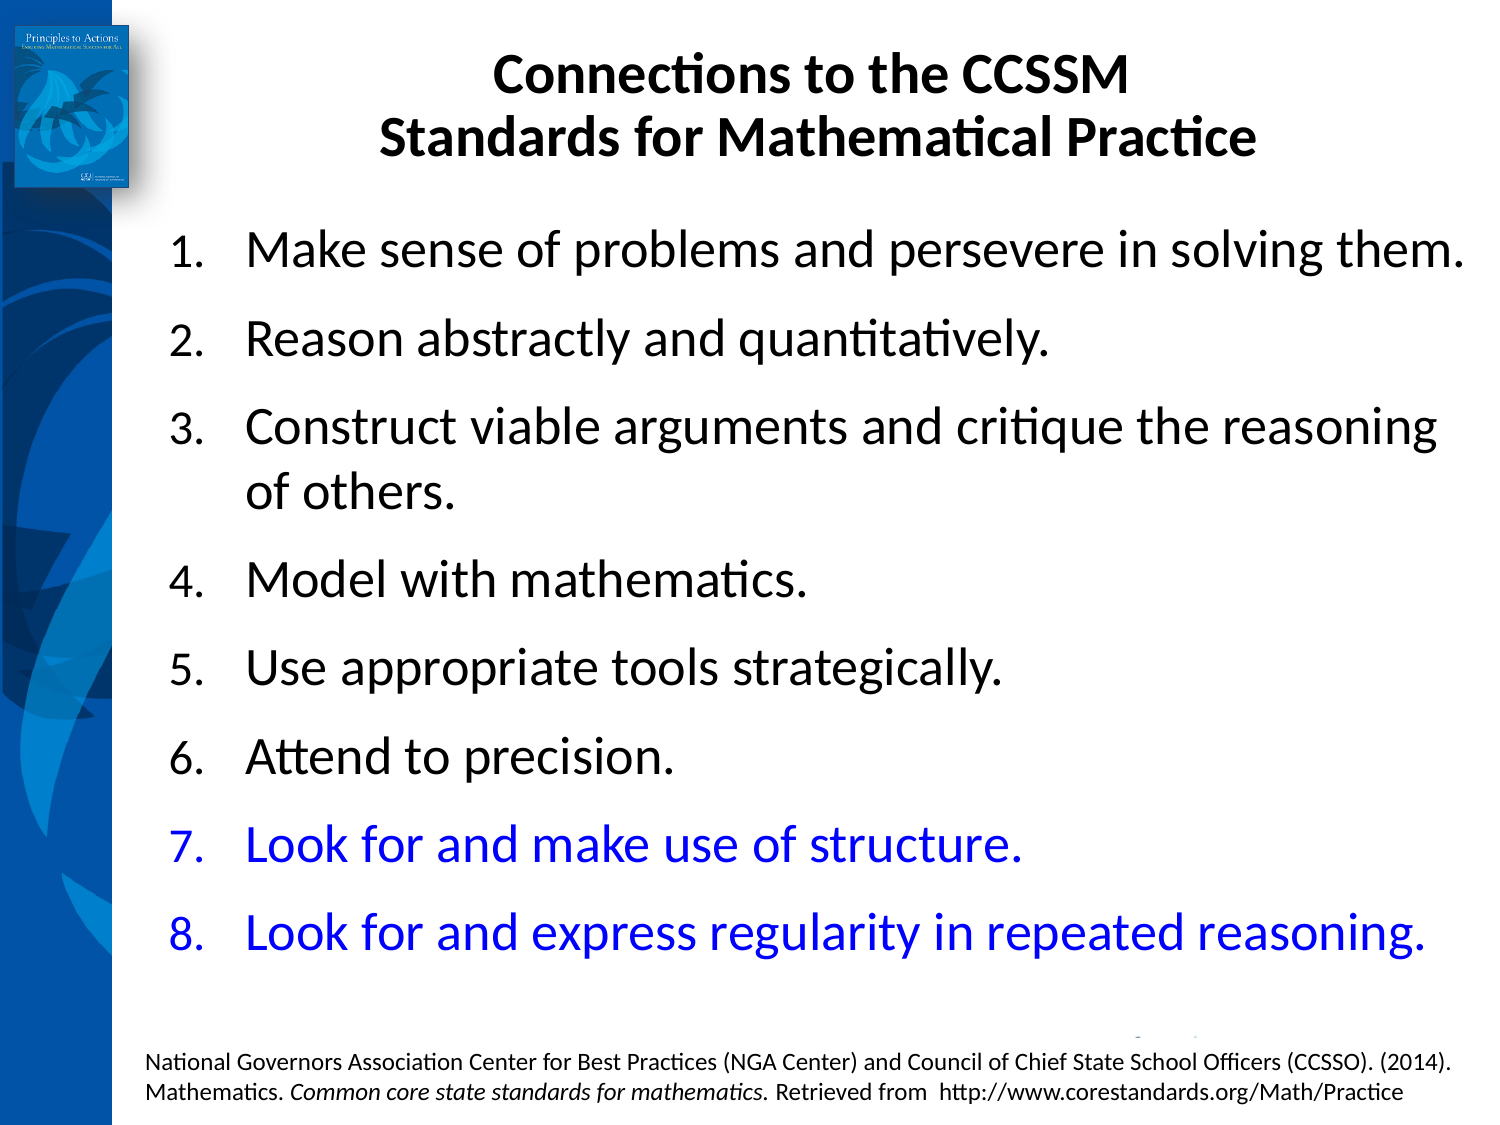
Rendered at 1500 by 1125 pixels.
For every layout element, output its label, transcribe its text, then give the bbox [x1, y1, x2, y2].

text_box National Governors Association Center for Best Practices (NGA Center) and Council of Chief State School Officers (CCSSO). (2014). Mathematics. Common core state standards for mathematics. Retrieved from http://www.corestandards.org/Math/Practice [130, 1037, 1500, 1113]
picture [0, 0, 112, 1125]
title Connections to the CCSSM Standards for Mathematical Practice [167, 32, 1470, 180]
picture [15, 26, 128, 187]
list Make sense of problems and persevere in solving them. Reason abstractly and quantitatively. Construct viable arguments and critique the reasoning of others. Model with mathematics. Use appropriate tools strategically. Attend to precision. Look for and make use of structure. Look for and express regularity in repeated reasoning. [153, 206, 1494, 964]
